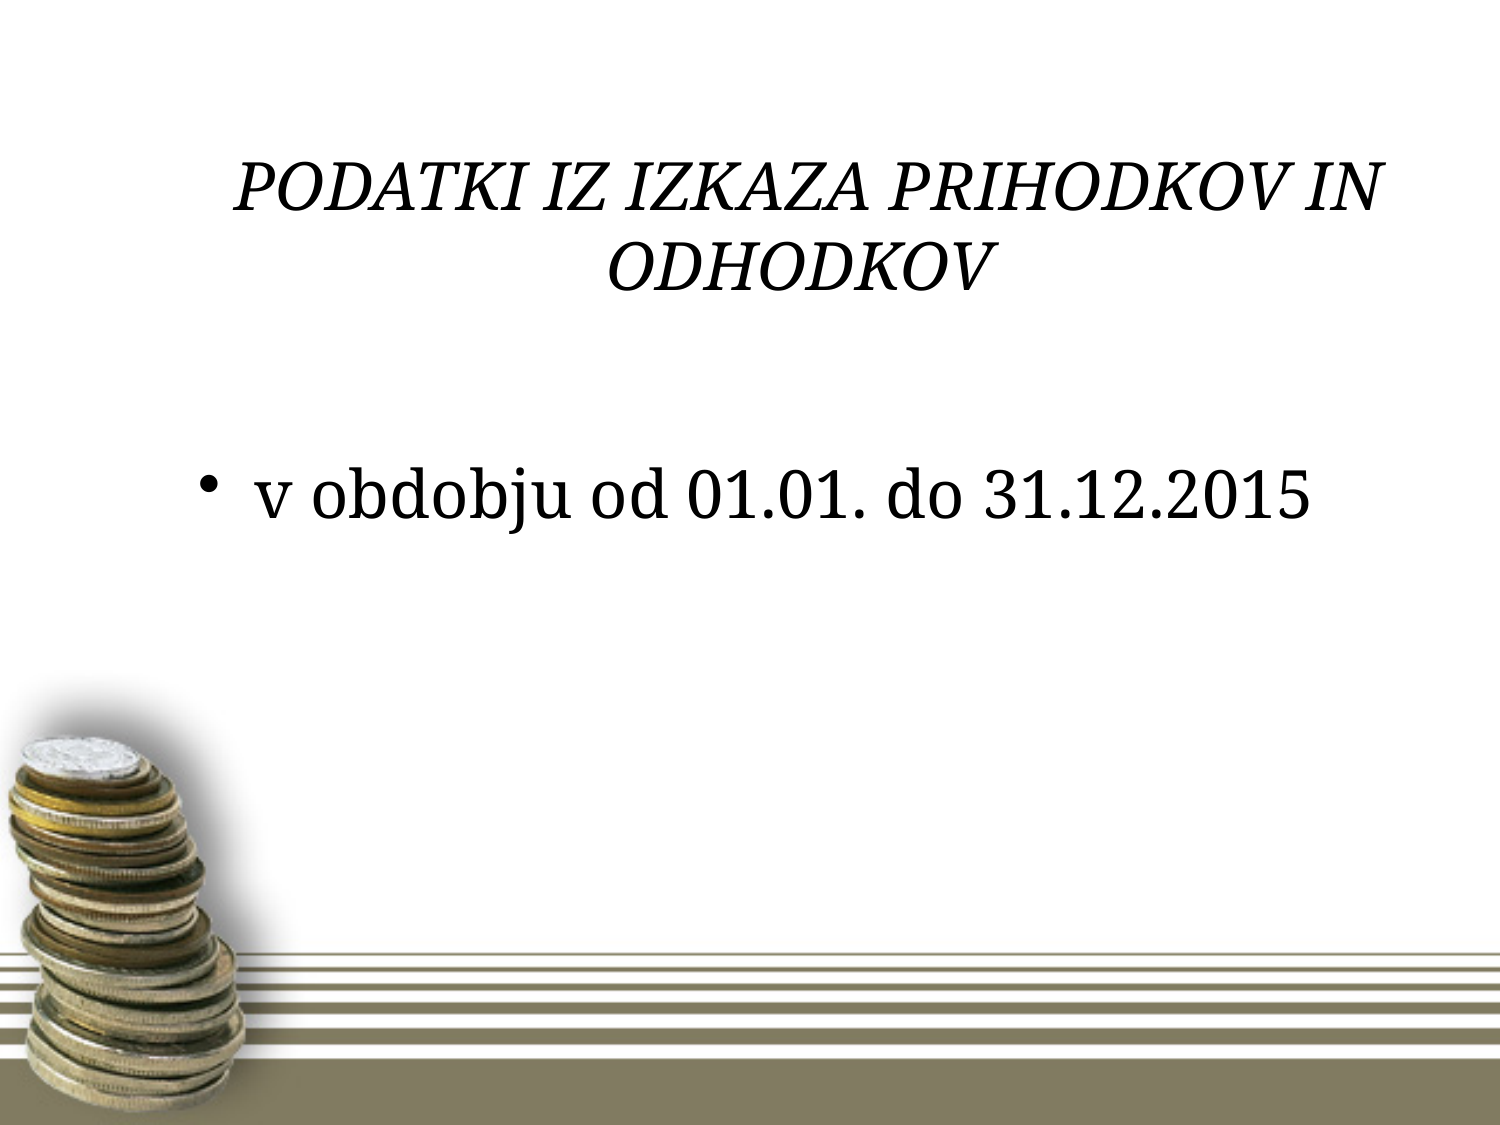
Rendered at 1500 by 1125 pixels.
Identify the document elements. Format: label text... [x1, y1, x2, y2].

list v obdobju od 01.01. do 31.12.2015 [183, 444, 1462, 544]
title PODATKI IZ IZKAZA PRIHODKOV IN ODHODKOV [171, 90, 1447, 278]
picture [0, 0, 1500, 1125]
